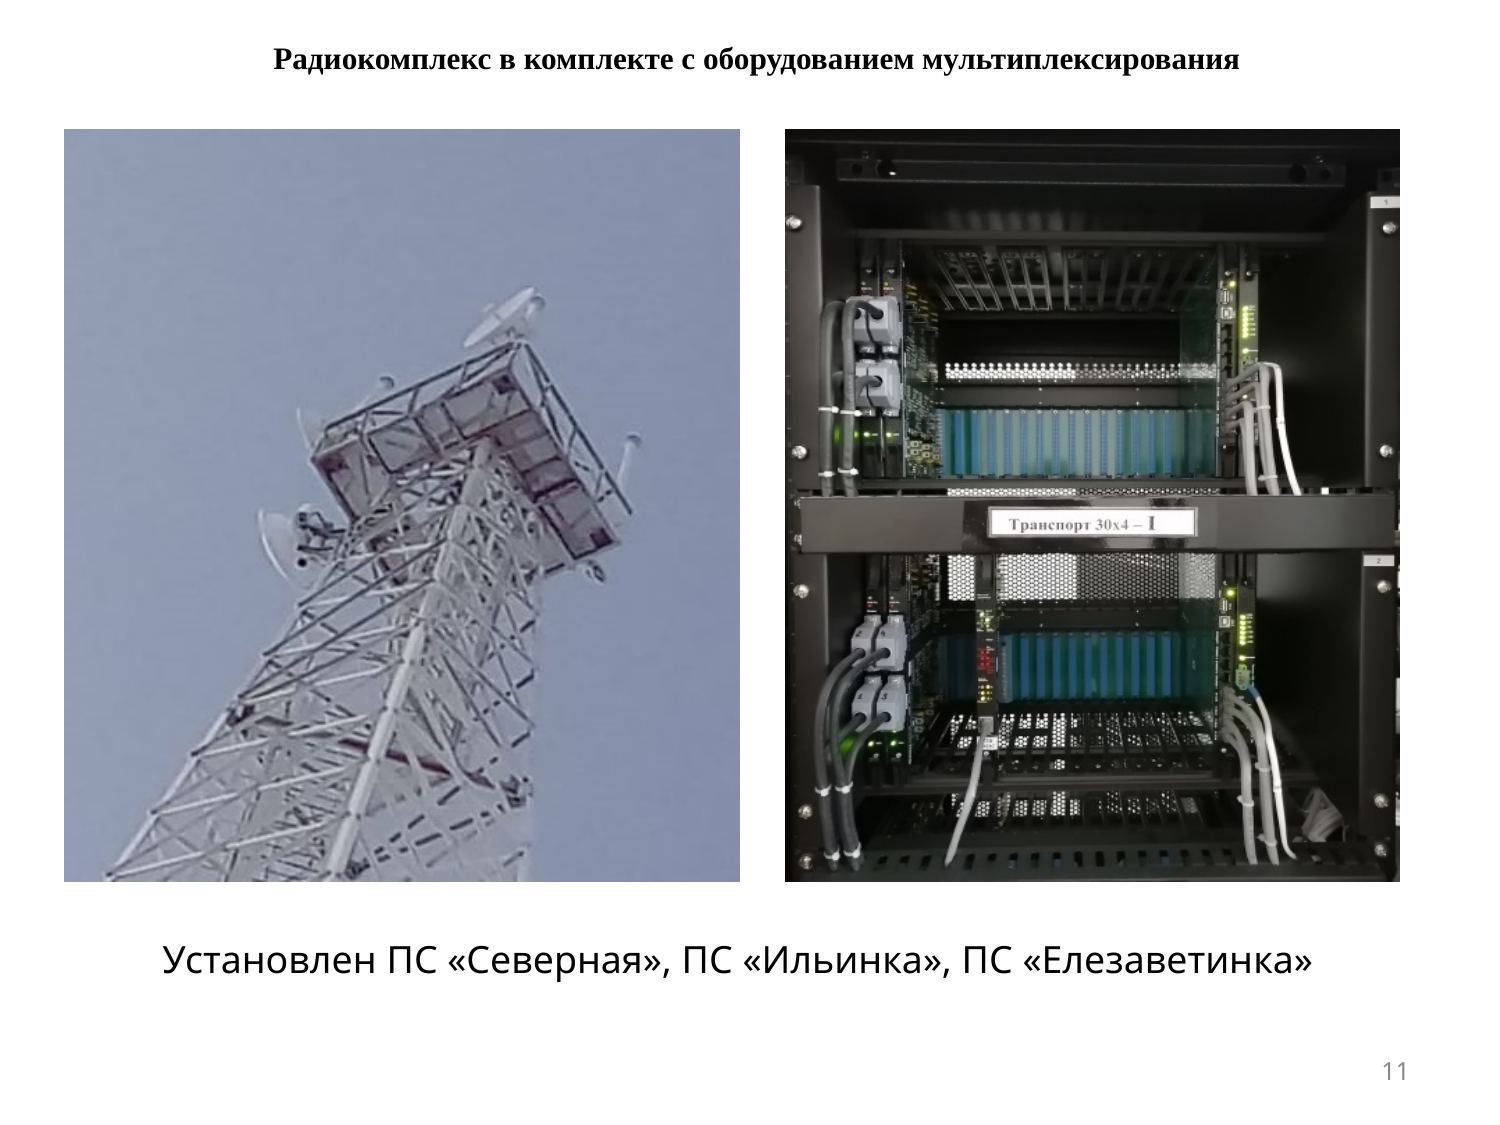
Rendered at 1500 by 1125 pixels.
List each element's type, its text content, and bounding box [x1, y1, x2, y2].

text_box [0, 0, 1500, 75]
picture [785, 129, 1400, 882]
picture [64, 129, 741, 882]
text_box Установлен ПС «Северная», ПС «Ильинка», ПС «Елезаветинка» [64, 928, 1412, 989]
slide_number 11 [1074, 1042, 1425, 1103]
text_box Радиокомплекс в комплекте с оборудованием мультиплексирования [73, 31, 1441, 84]
